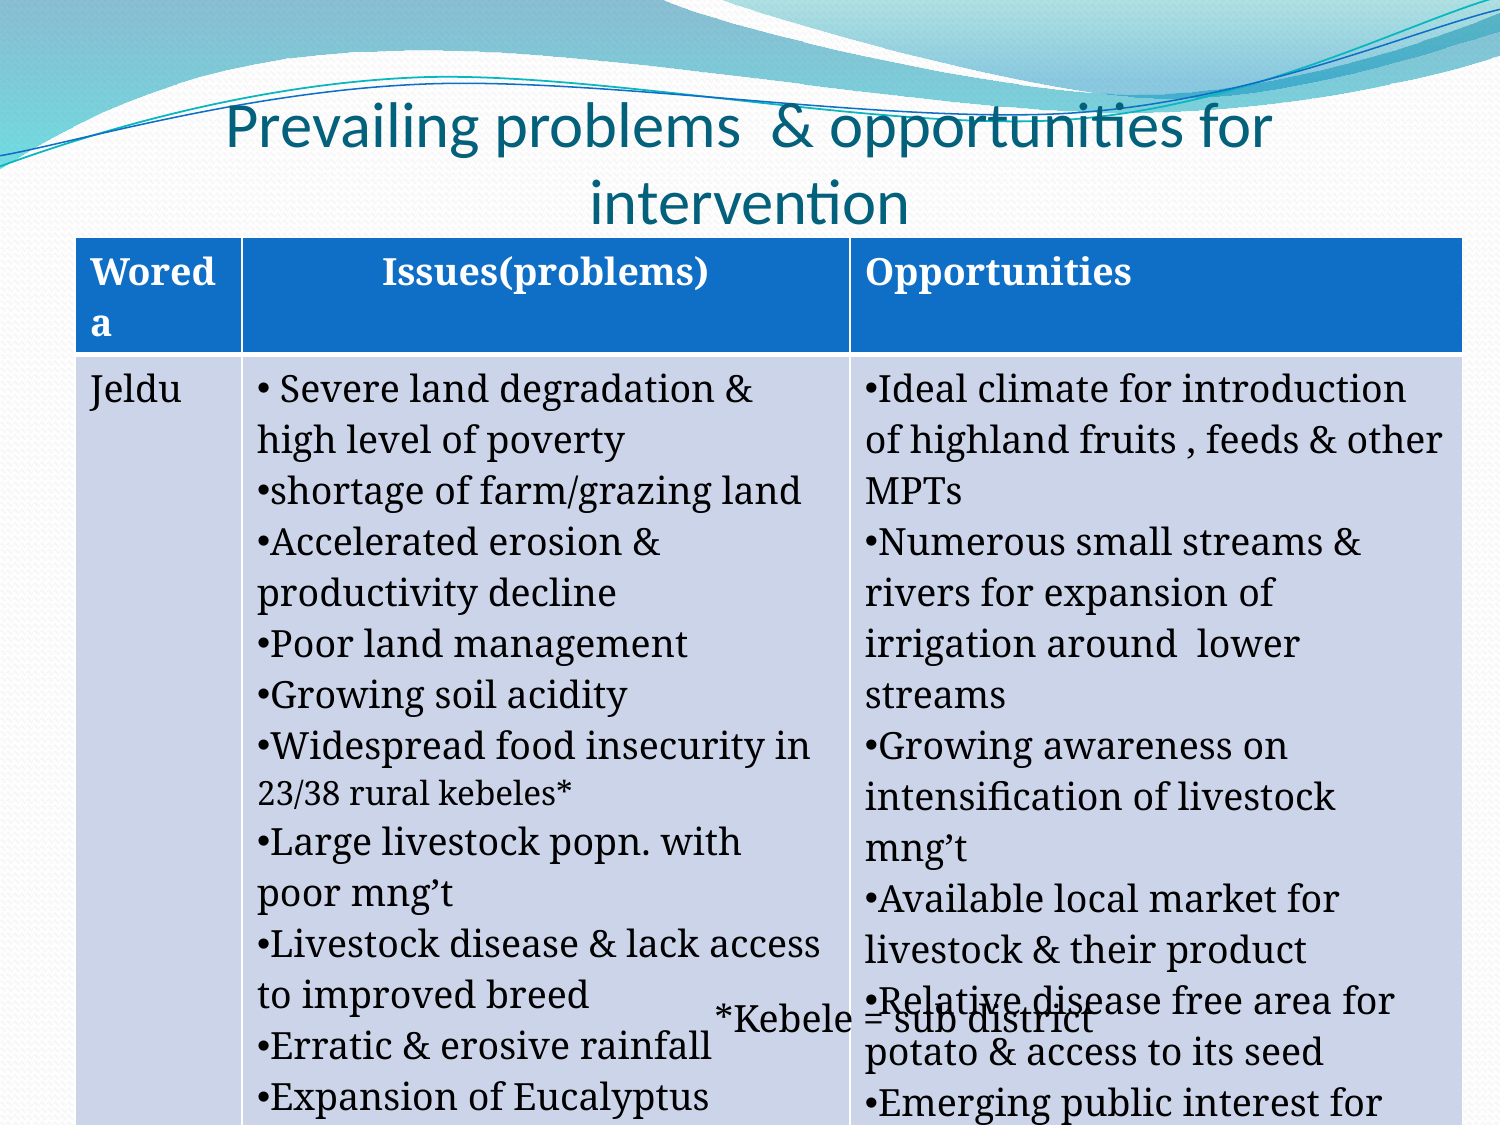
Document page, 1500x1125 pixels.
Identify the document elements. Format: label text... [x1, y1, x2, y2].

text_box *Kebele = sub district [699, 987, 1313, 1048]
table_cell Jeldu [76, 357, 241, 1125]
table_header Issues(problems) [243, 238, 849, 352]
table_cell Severe land degradation & high level of poverty shortage of farm/grazing land Accelerated erosion & productivity decline Poor land management Growing soil acidity Widespread food insecurity in 23/38 rural kebeles* Large livestock popn. with poor mng’t Livestock disease & lack access to improved breed Erratic & erosive rainfall Expansion of Eucalyptus plantation [243, 357, 849, 1125]
title Prevailing problems & opportunities for intervention [75, 75, 1425, 237]
table_header Opportunities [851, 238, 1462, 352]
table_cell Ideal climate for introduction of highland fruits , feeds & other MPTs Numerous small streams & rivers for expansion of irrigation around lower streams Growing awareness on intensification of livestock mng’t Available local market for livestock & their product Relative disease free area for potato & access to its seed Emerging public interest for land & water mng’t Positive impact from Highland initiative & Holeta Agr. Research [851, 357, 1462, 1125]
table_header Woreda [76, 238, 241, 352]
